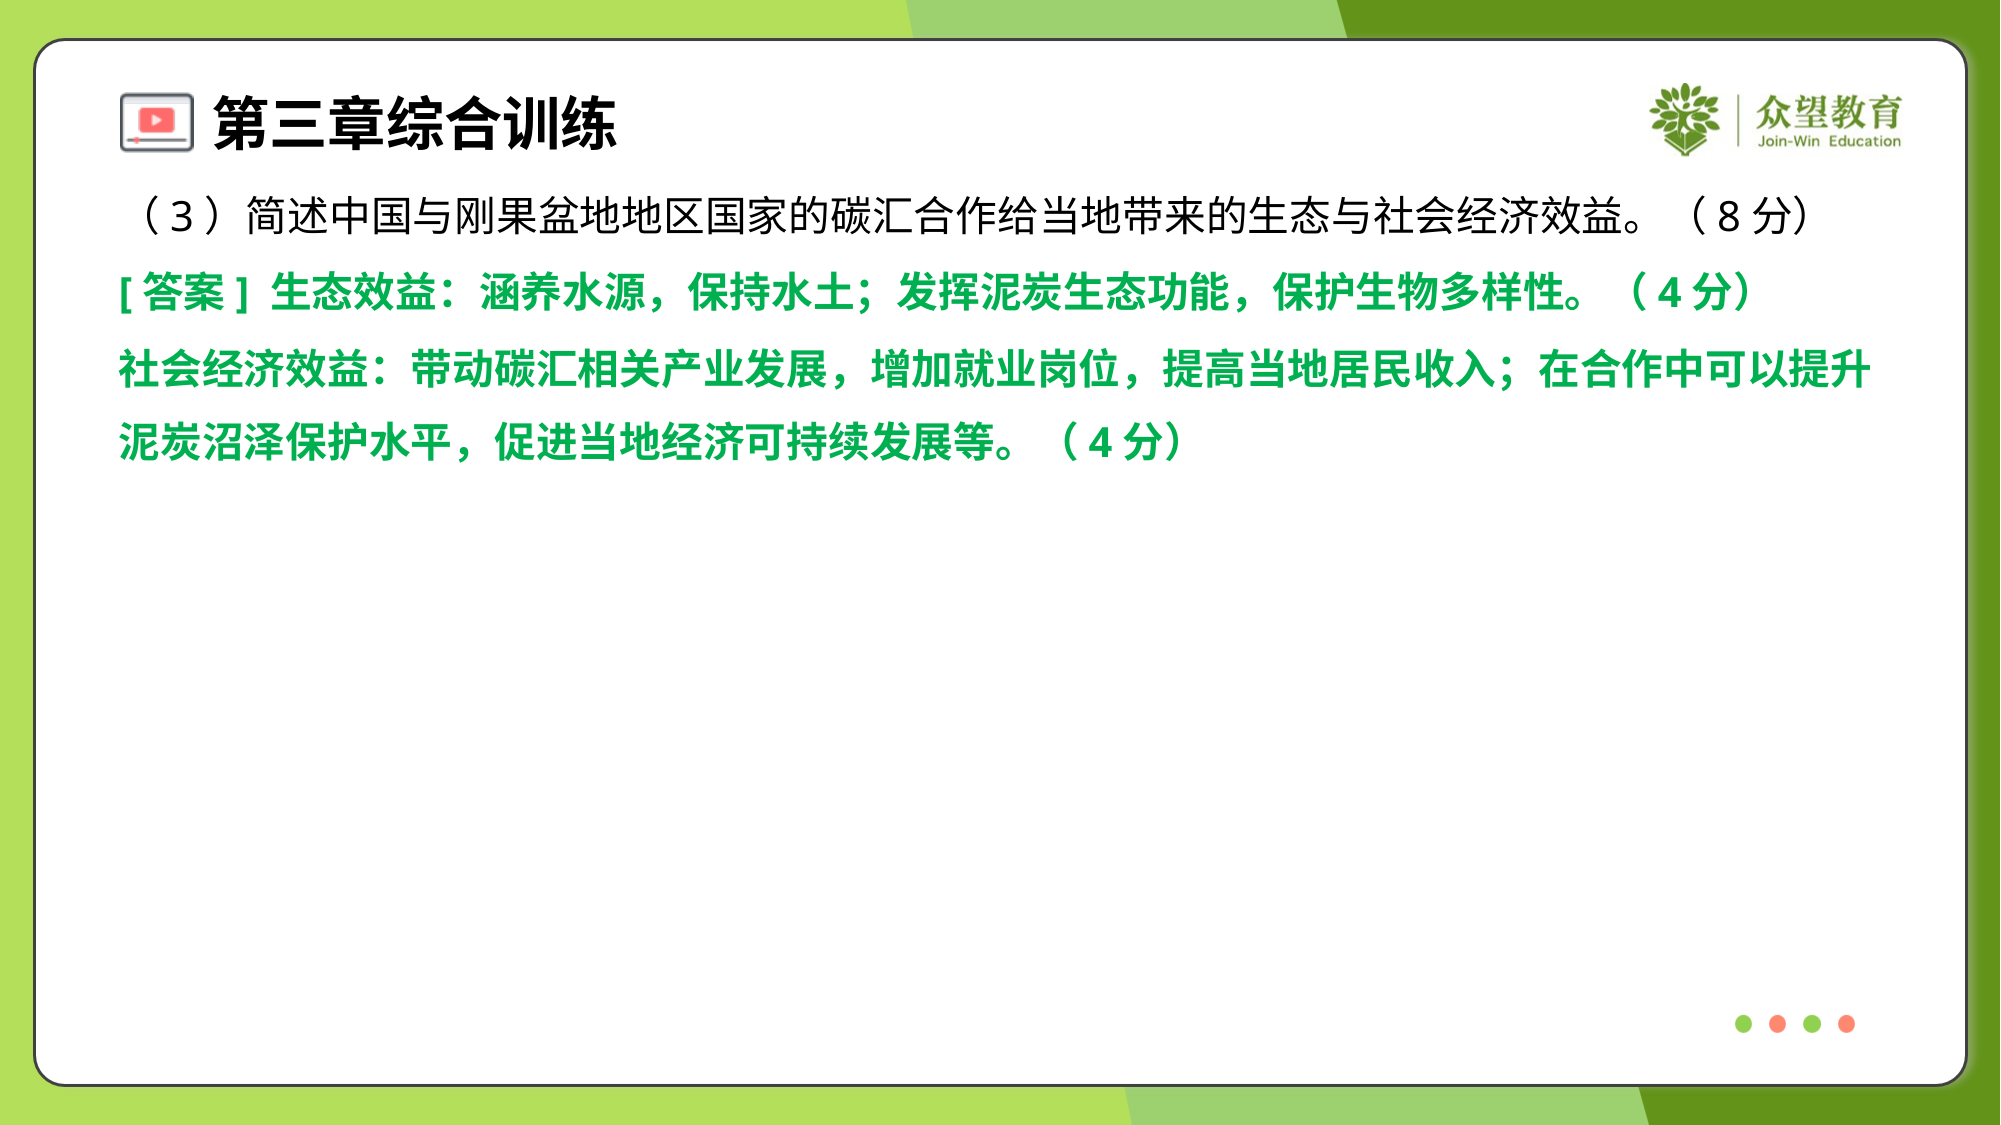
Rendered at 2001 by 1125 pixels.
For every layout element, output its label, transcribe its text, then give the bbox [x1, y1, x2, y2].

picture [0, 0, 2000, 1125]
text_box [答案] 生态效益：涵养水源，保持水土；发挥泥炭生态功能，保护生物多样性。（4分） 社会经济效益：带动碳汇相关产业发展，增加就业岗位，提高当地居民收入；在合作中可以提升 泥炭沼泽保护水平，促进当地经济可持续发展等。（4分） [118, 240, 1883, 459]
text_box （3）简述中国与刚果盆地地区国家的碳汇合作给当地带来的生态与社会经济效益。（8分） [118, 164, 1883, 232]
